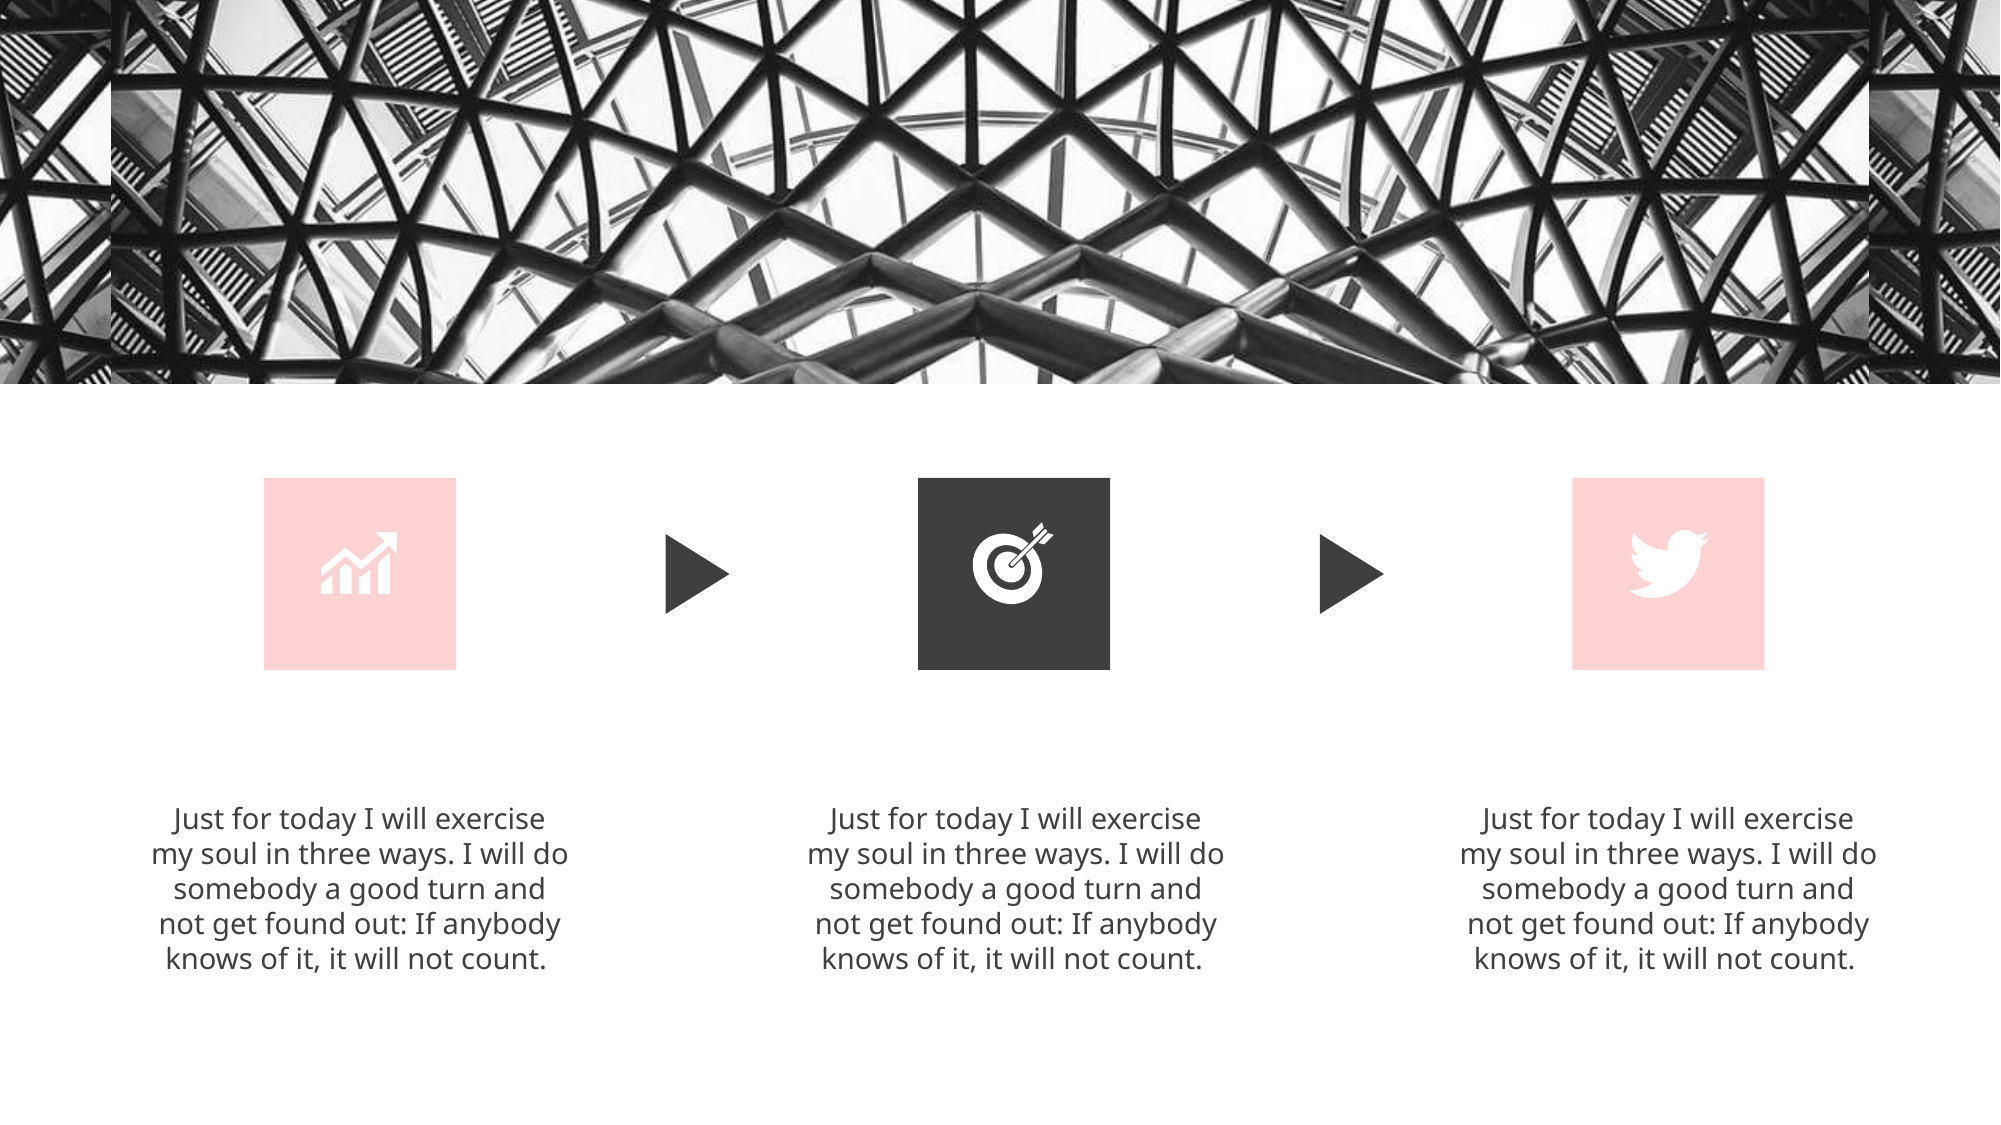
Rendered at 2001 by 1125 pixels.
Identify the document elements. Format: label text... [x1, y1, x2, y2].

text_box [262, 476, 458, 672]
text_box [1570, 476, 1766, 672]
text_box Just for today I will exercise my soul in three ways. I will do somebody a good turn and not get found out: If anybody knows of it, it will not count. [792, 793, 1241, 983]
text_box Just for today I will exercise my soul in three ways. I will do somebody a good turn and not get found out: If anybody knows of it, it will not count. [135, 793, 584, 983]
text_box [320, 531, 398, 595]
text_box [663, 532, 732, 616]
text_box Just for today I will exercise my soul in three ways. I will do somebody a good turn and not get found out: If anybody knows of it, it will not count. [1444, 793, 1893, 983]
text_box [916, 476, 1112, 672]
text_box [0, 0, 2000, 385]
text_box [1628, 530, 1710, 598]
text_box [972, 522, 1054, 605]
text_box [1317, 532, 1386, 616]
